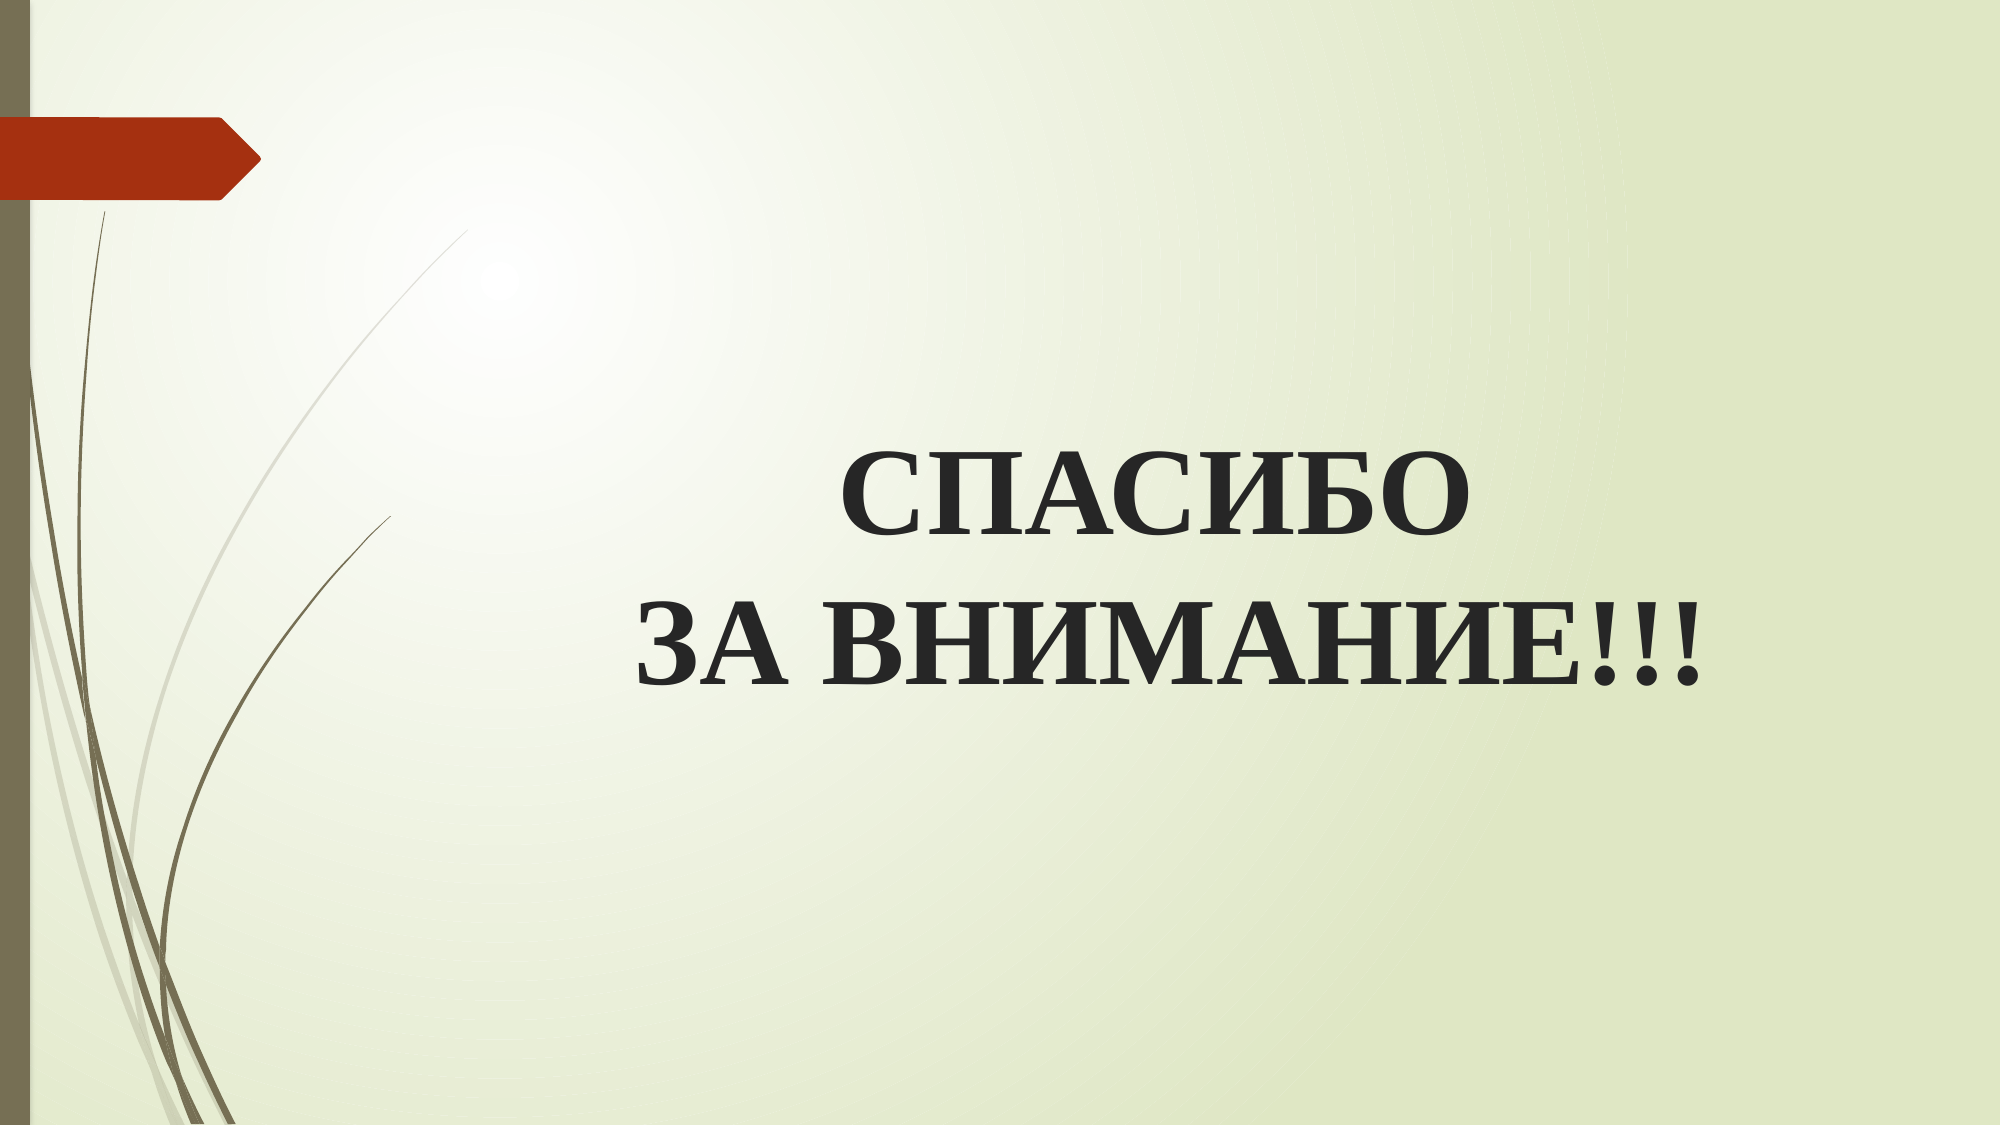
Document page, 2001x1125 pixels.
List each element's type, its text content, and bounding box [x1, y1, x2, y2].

title СПАСИБО ЗА ВНИМАНИЕ!!! [425, 102, 1888, 684]
